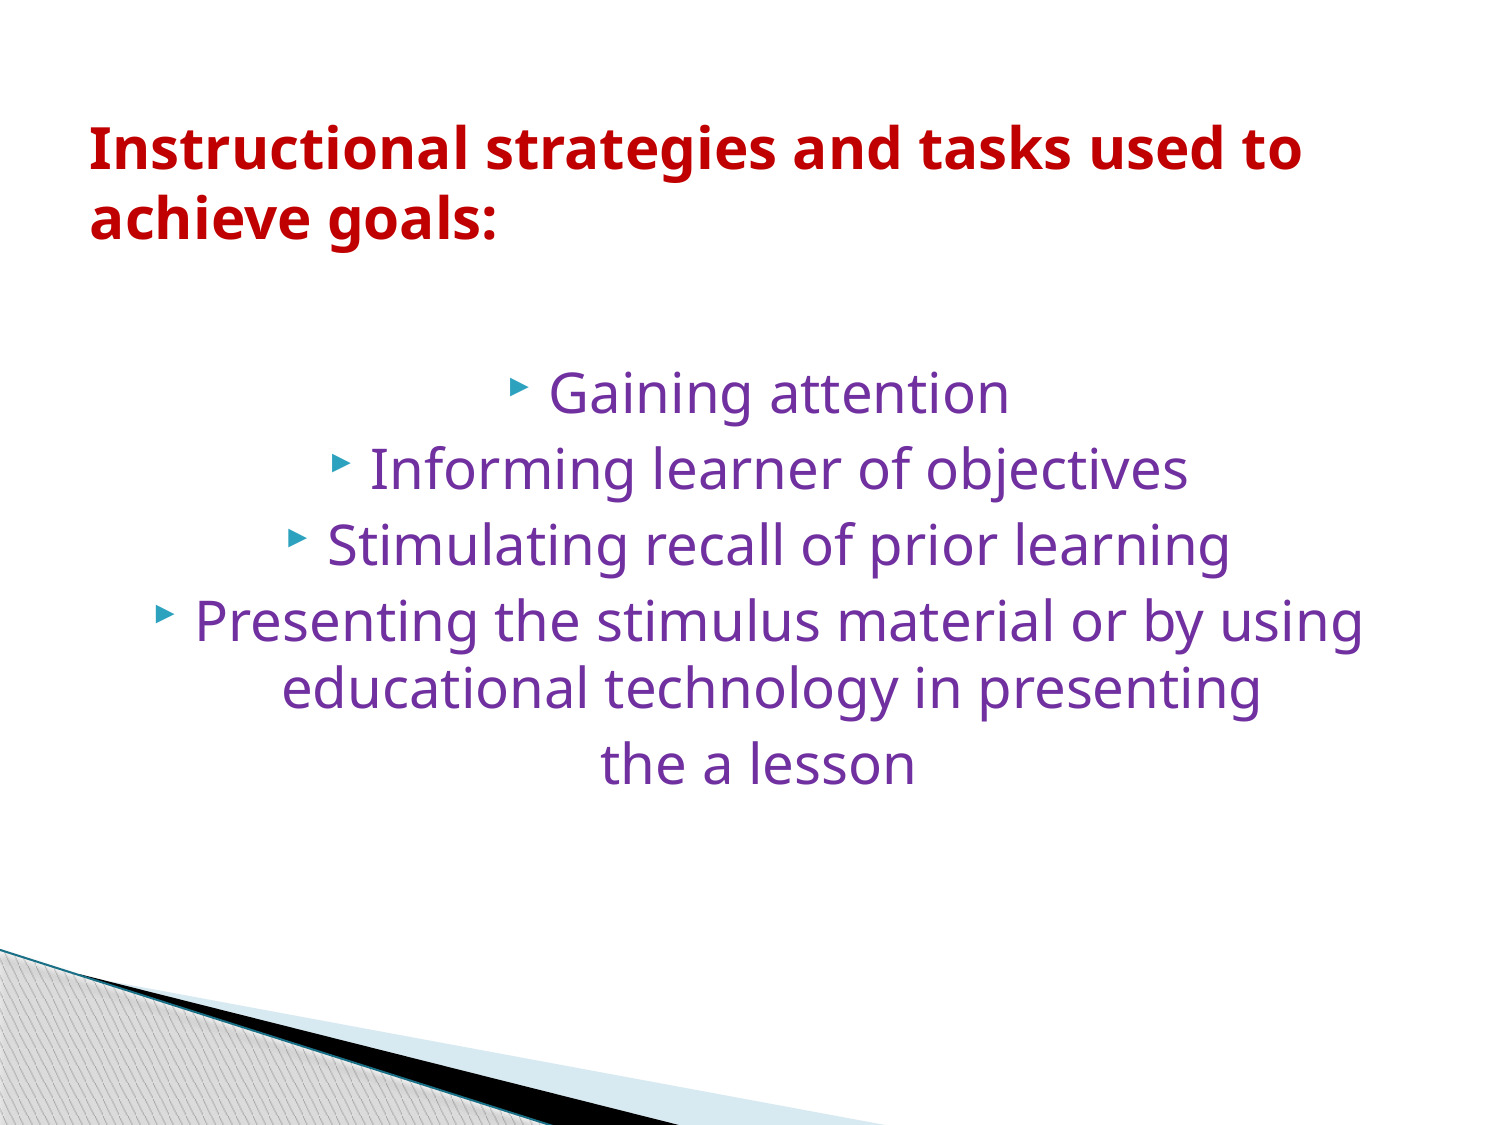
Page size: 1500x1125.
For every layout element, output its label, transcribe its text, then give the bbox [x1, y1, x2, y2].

list Gaining attention Informing learner of objectives Stimulating recall of prior learning Presenting the stimulus material or by using educational technology in presenting the a lesson [75, 350, 1425, 986]
title Instructional strategies and tasks used to achieve goals: [75, 87, 1425, 275]
